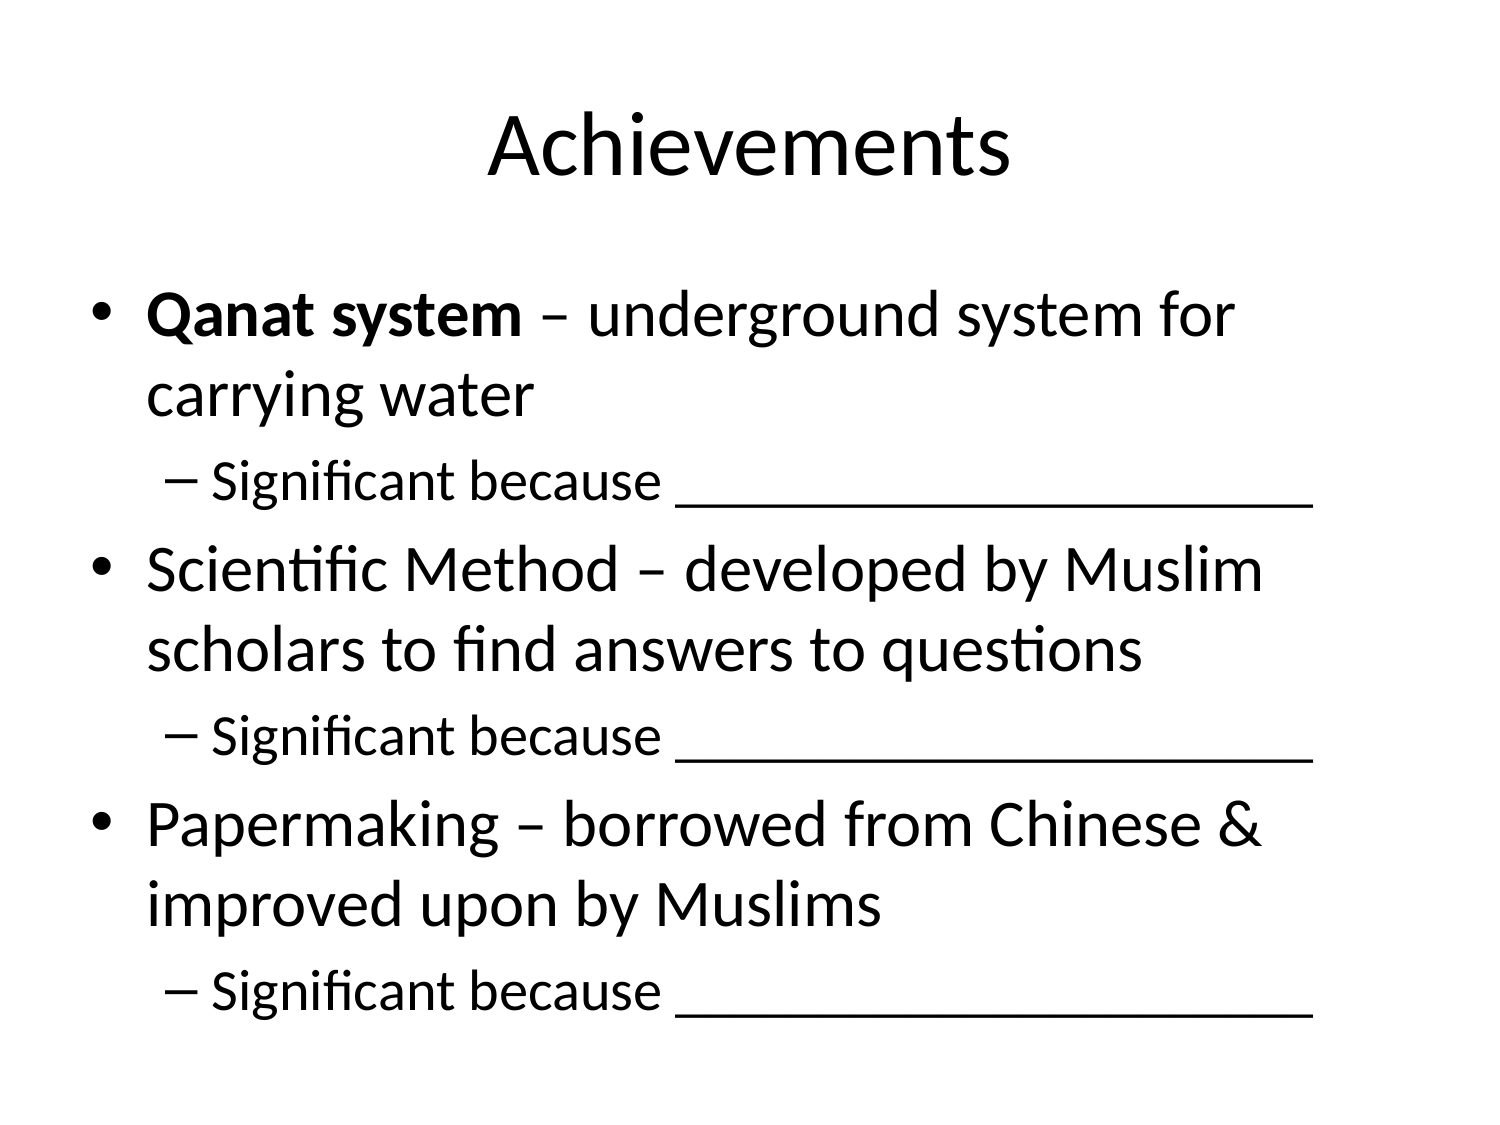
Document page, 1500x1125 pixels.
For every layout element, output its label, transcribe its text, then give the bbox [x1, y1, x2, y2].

title Achievements [75, 45, 1425, 233]
list Qanat system – underground system for carrying water Significant because ______________________ Scientific Method – developed by Muslim scholars to find answers to questions Significant because ______________________ Papermaking – borrowed from Chinese & improved upon by Muslims Significant because ______________________ [75, 262, 1425, 1050]
